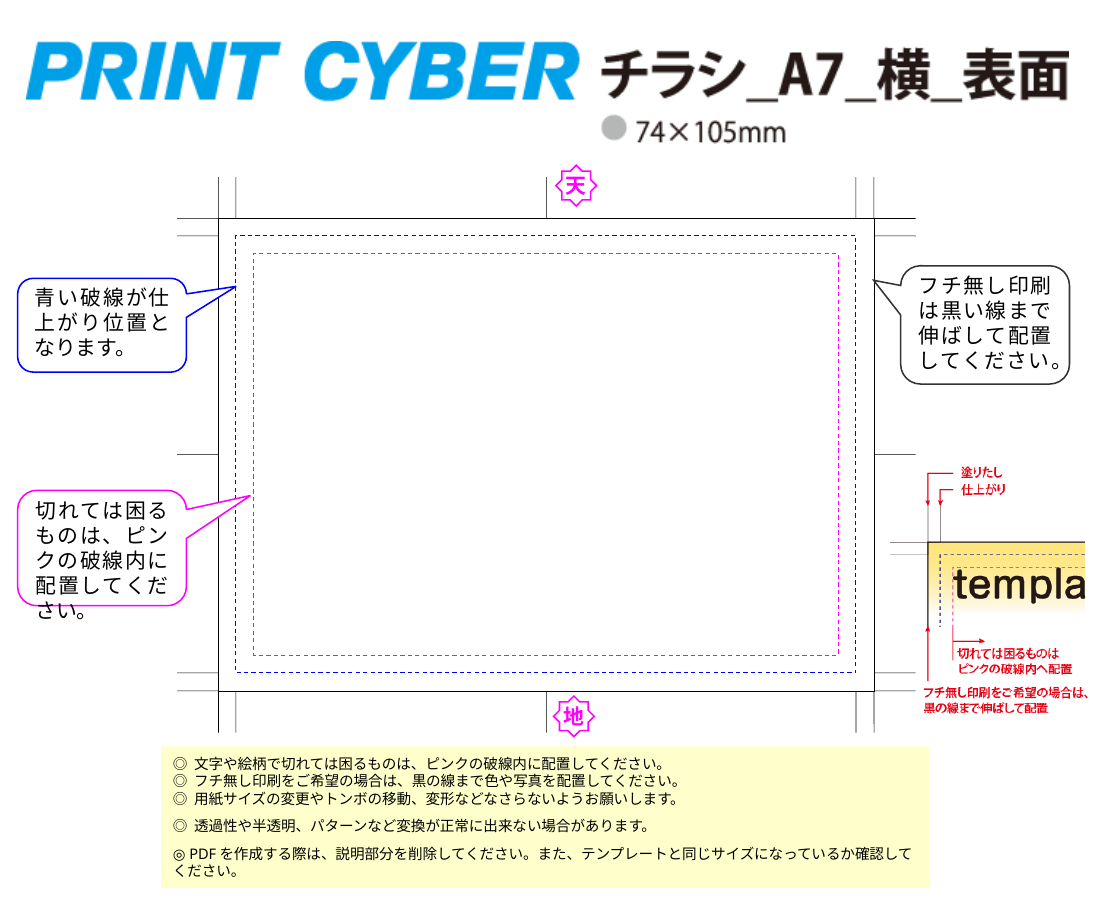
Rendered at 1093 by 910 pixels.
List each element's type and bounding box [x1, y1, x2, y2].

picture [890, 466, 1090, 717]
picture [26, 41, 1069, 144]
picture [48, 54, 67, 68]
